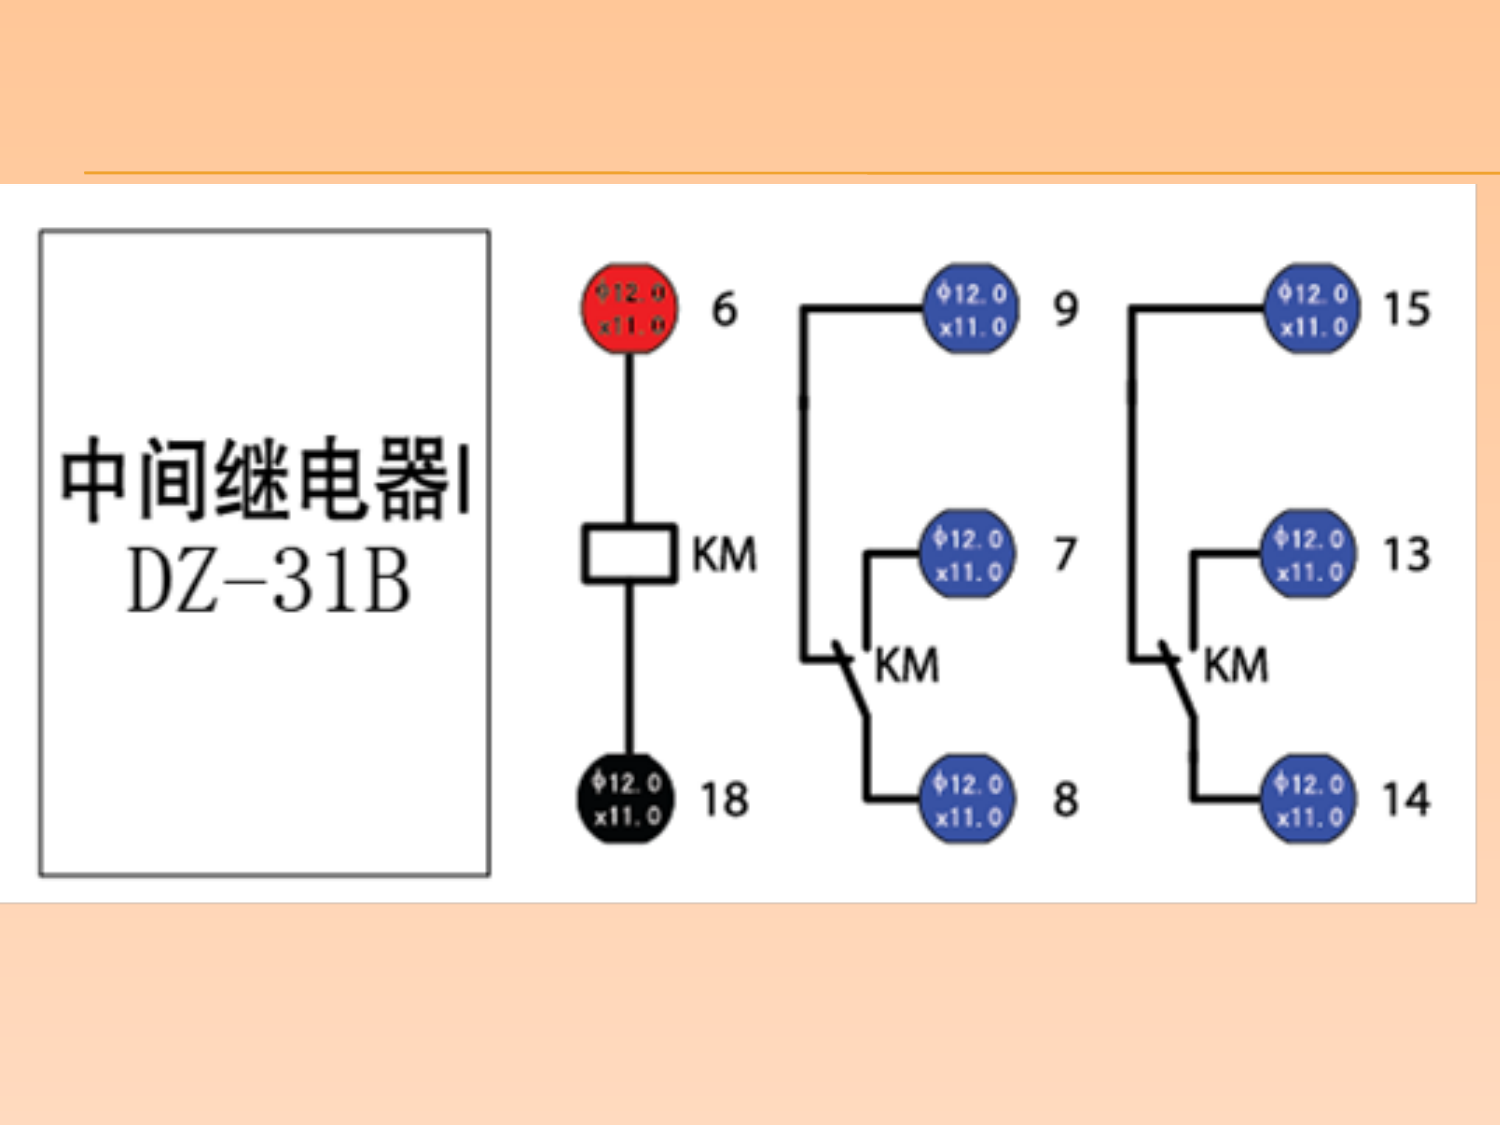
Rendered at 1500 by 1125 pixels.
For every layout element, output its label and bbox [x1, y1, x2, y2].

picture [0, 184, 1481, 907]
